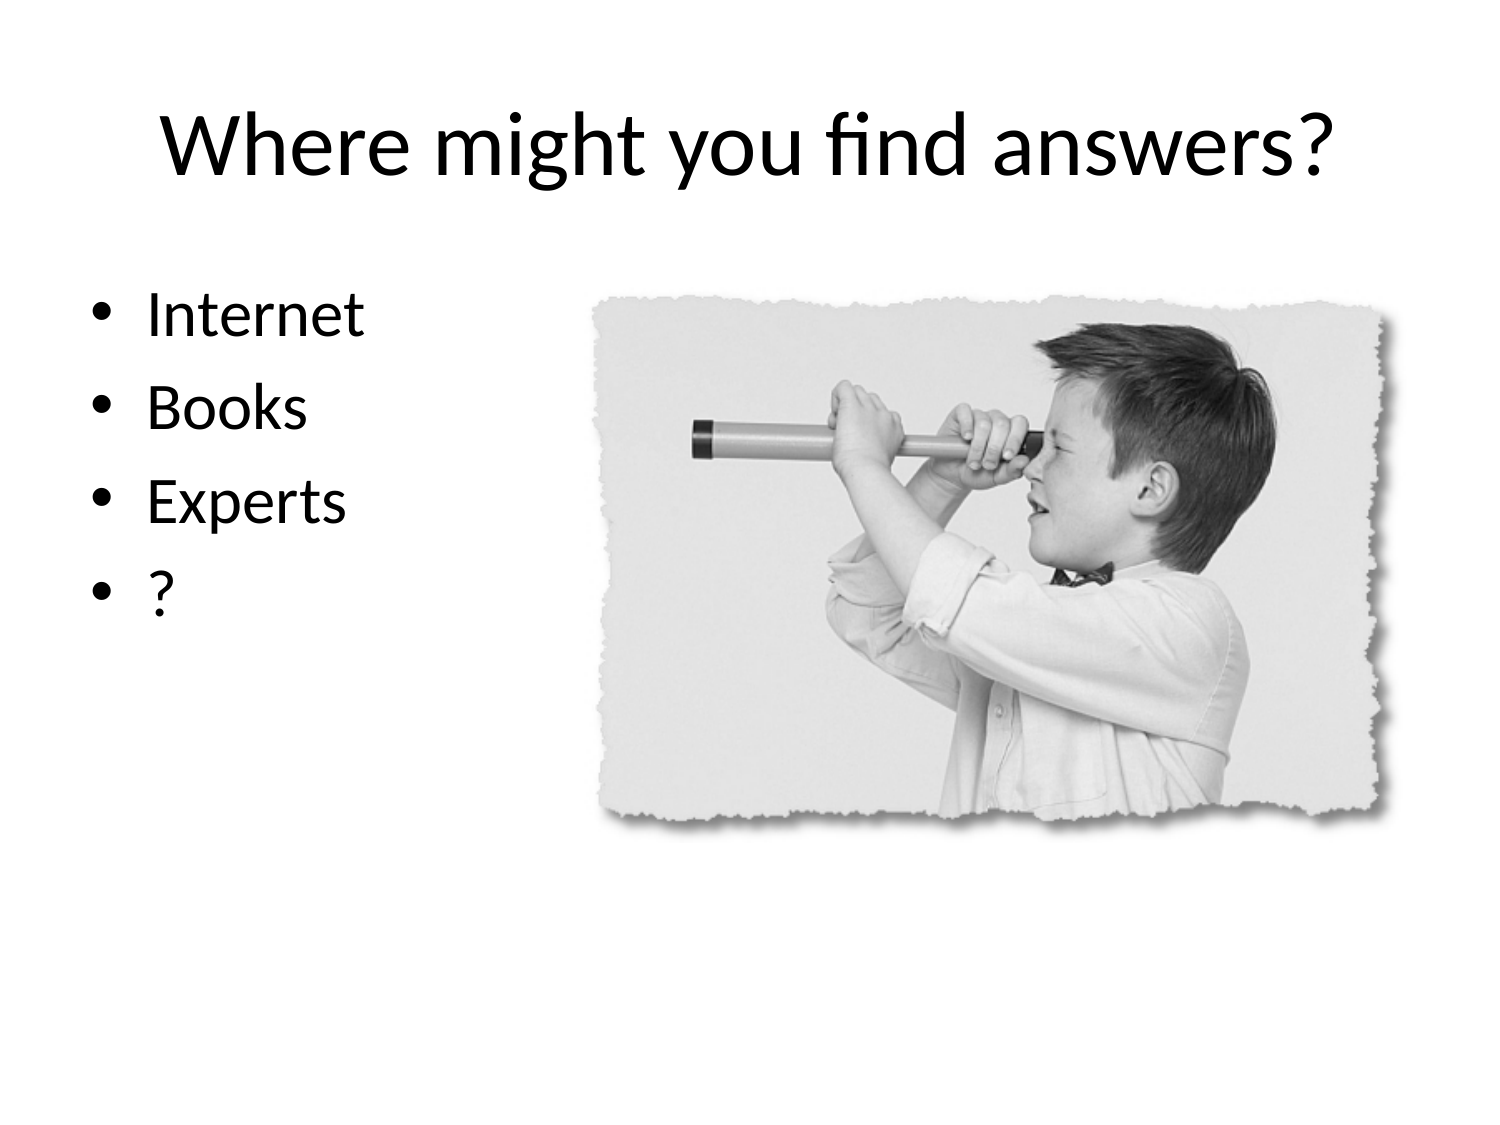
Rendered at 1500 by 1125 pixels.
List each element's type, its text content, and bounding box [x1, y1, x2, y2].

picture [490, 287, 1500, 843]
title Where might you find answers? [75, 45, 1425, 233]
list Internet Books Experts ? [75, 262, 1425, 1005]
